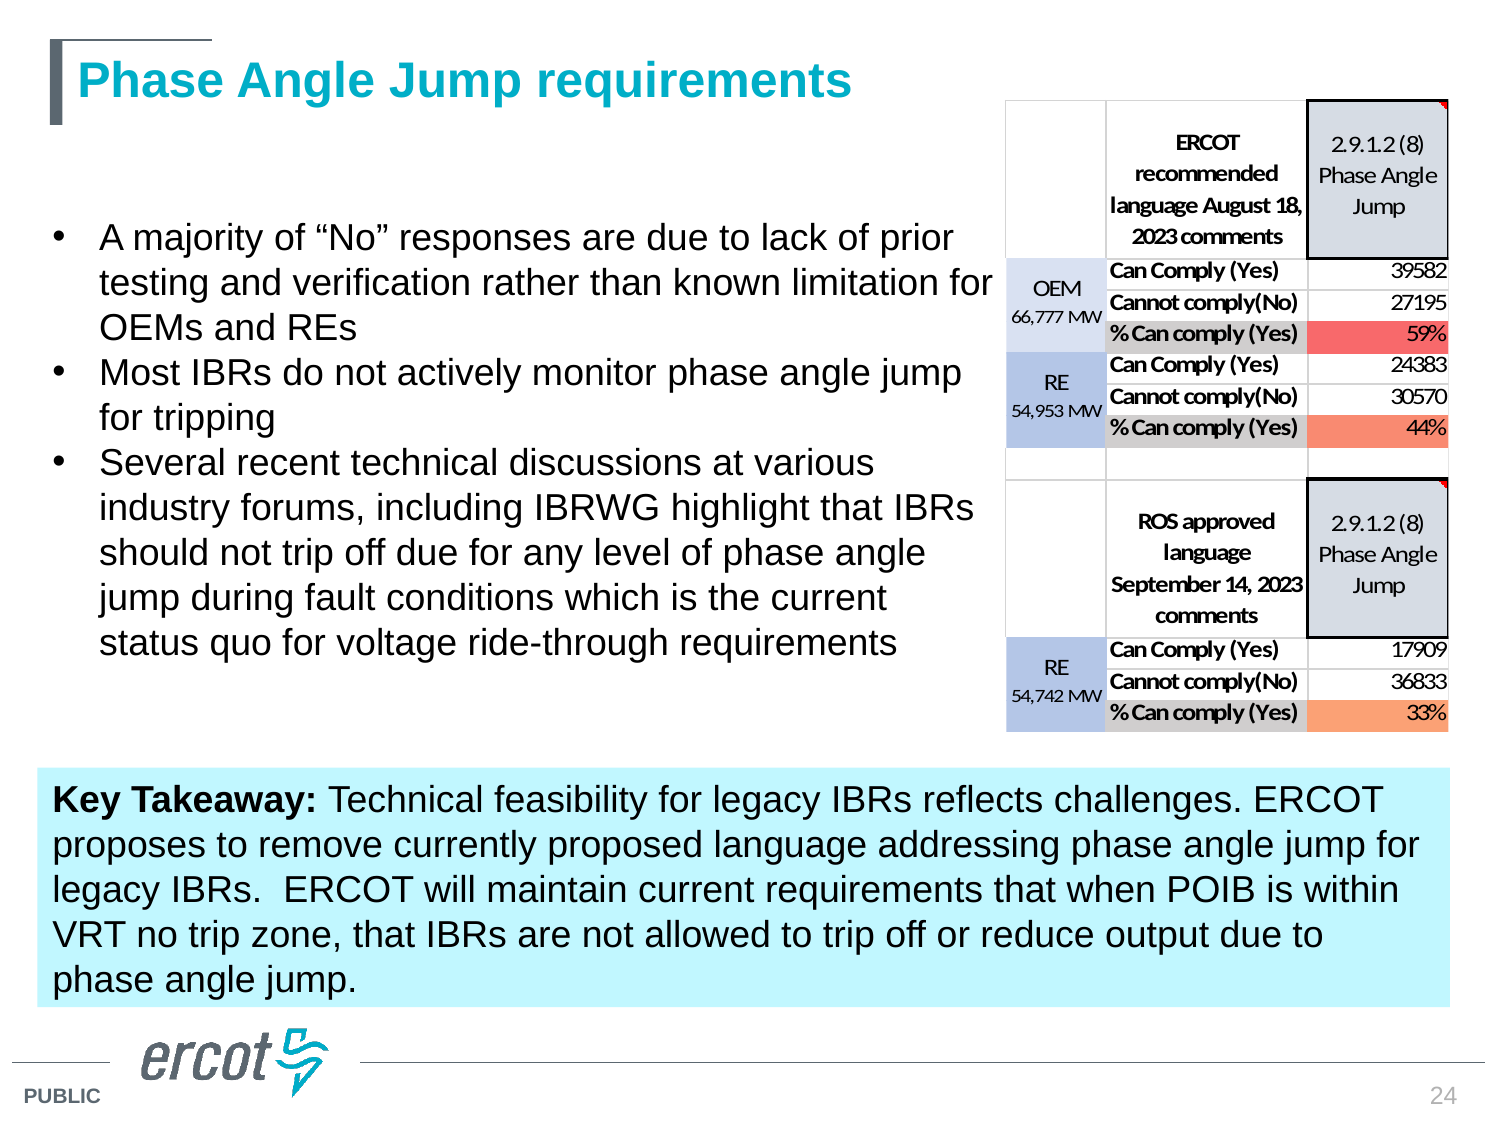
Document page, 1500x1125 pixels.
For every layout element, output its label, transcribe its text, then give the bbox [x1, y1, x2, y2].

text_box A majority of “No” responses are due to lack of prior testing and verification rather than known limitation for OEMs and REs Most IBRs do not actively monitor phase angle jump for tripping Several recent technical discussions at various industry forums, including IBRWG highlight that IBRs should not trip off due for any level of phase angle jump during fault conditions which is the current status quo for voltage ride-through requirements [37, 205, 1013, 767]
picture [137, 1024, 332, 1100]
text_box Key Takeaway: Technical feasibility for legacy IBRs reflects challenges. ERCOT proposes to remove currently proposed language addressing phase angle jump for legacy IBRs. ERCOT will maintain current requirements that when POIB is within VRT no trip zone, that IBRs are not allowed to trip off or reduce output due to phase angle jump. [37, 767, 1450, 1008]
picture [1004, 99, 1451, 733]
slide_number 24 [1400, 1076, 1488, 1113]
title Phase Angle Jump requirements [62, 39, 1450, 125]
